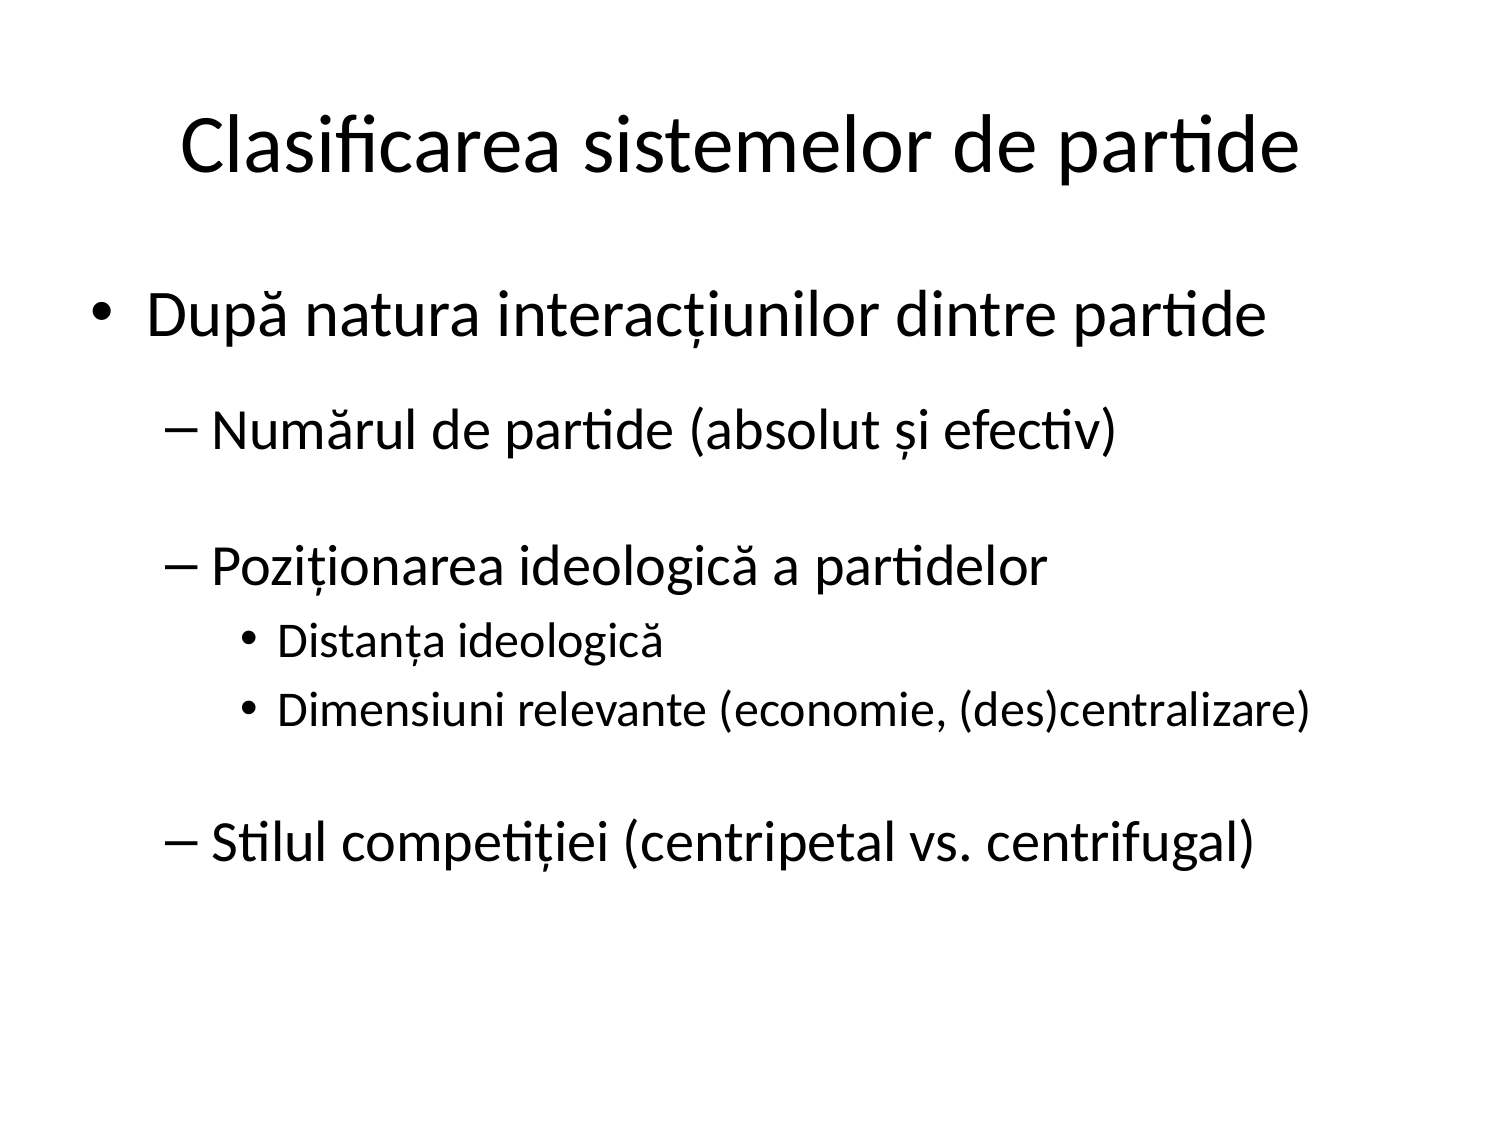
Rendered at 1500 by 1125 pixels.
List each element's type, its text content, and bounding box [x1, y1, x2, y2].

title Clasificarea sistemelor de partide [75, 45, 1425, 233]
list După natura interacțiunilor dintre partide Numărul de partide (absolut și efectiv) Poziționarea ideologică a partidelor Distanța ideologică Dimensiuni relevante (economie, (des)centralizare) Stilul competiției (centripetal vs. centrifugal) [75, 262, 1425, 1005]
